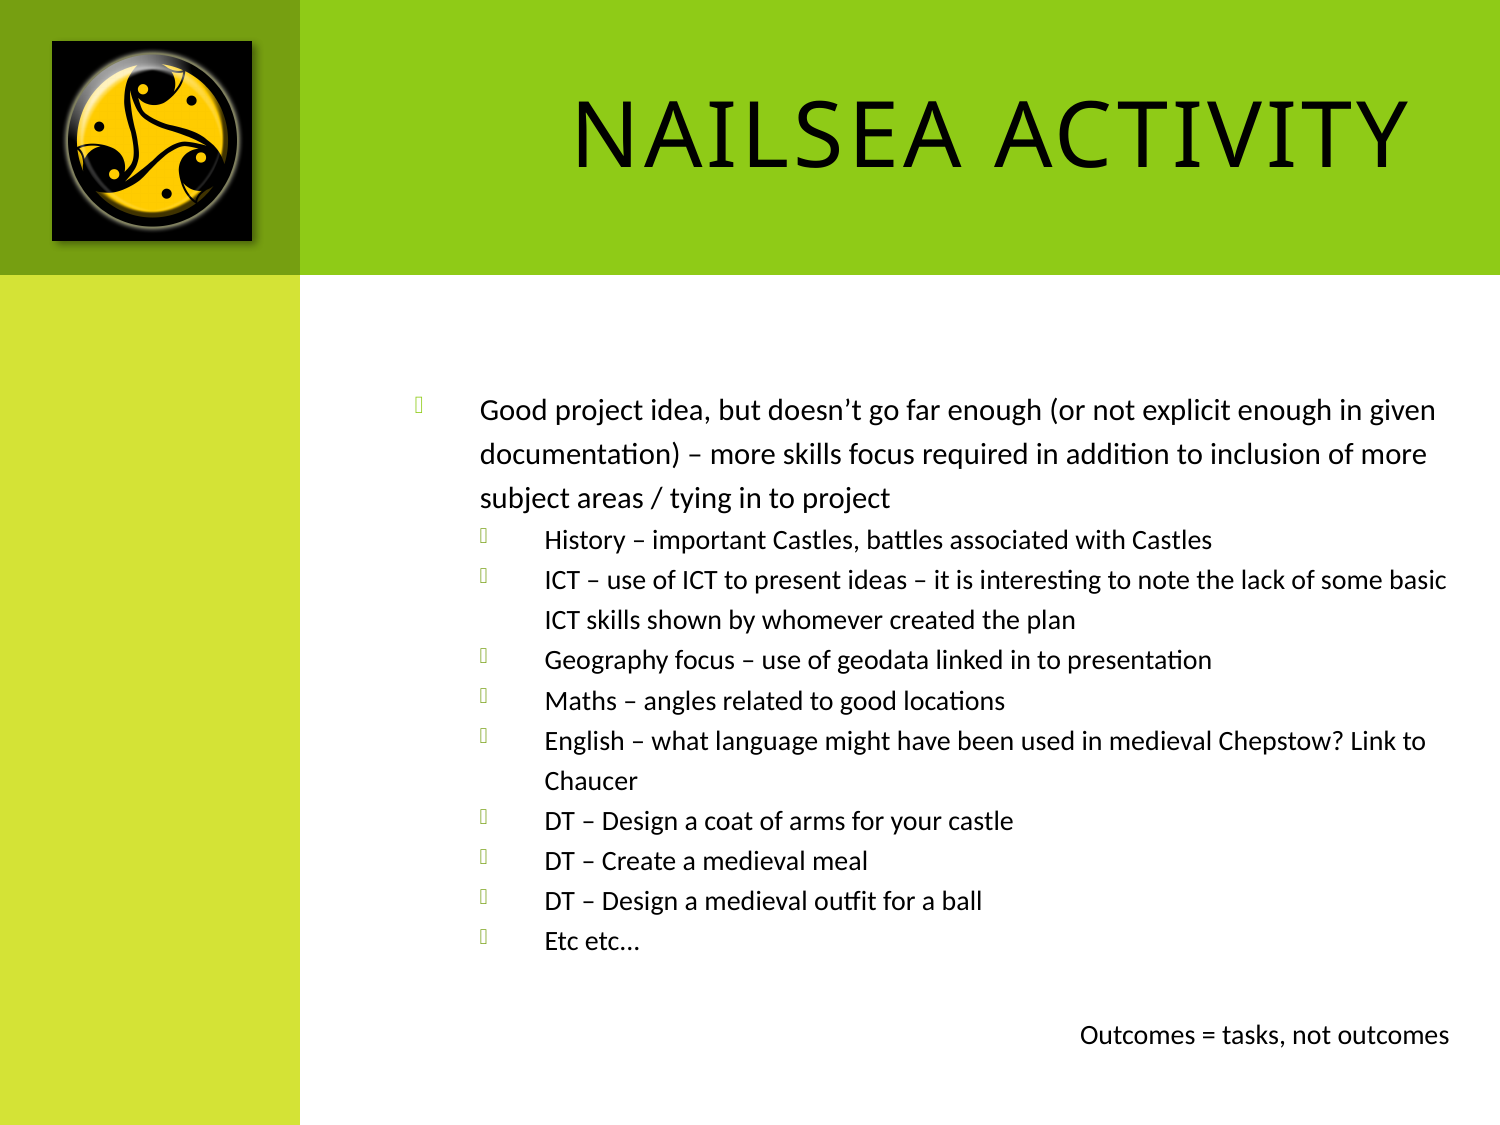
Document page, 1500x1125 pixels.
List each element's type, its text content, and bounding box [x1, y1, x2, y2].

list Good project idea, but doesn’t go far enough (or not explicit enough in given documentation) – more skills focus required in addition to inclusion of more subject areas / tying in to project History – important Castles, battles associated with Castles ICT – use of ICT to present ideas – it is interesting to note the lack of some basic ICT skills shown by whomever created the plan Geography focus – use of geodata linked in to presentation Maths – angles related to good locations English – what language might have been used in medieval Chepstow? Link to Chaucer DT – Design a coat of arms for your castle DT – Create a medieval meal DT – Design a medieval outfit for a ball Etc etc... Outcomes = tasks, not outcomes [399, 375, 1465, 1067]
picture [58, 46, 247, 235]
title Nailsea activity [399, 37, 1425, 225]
